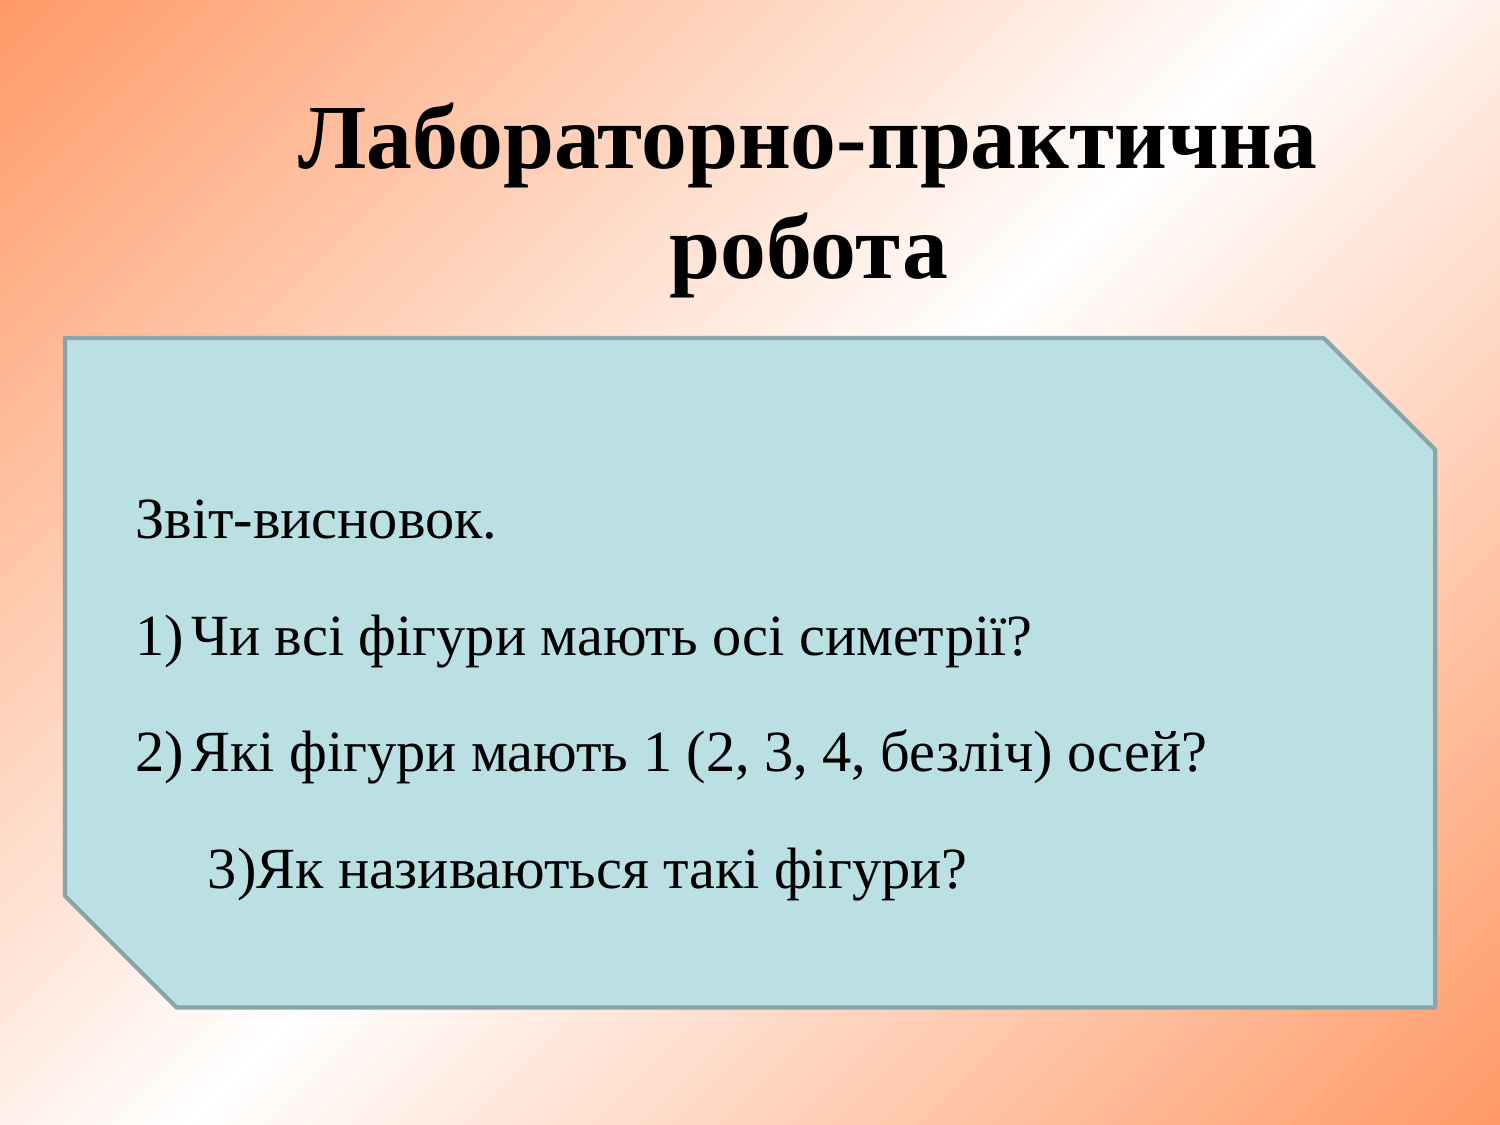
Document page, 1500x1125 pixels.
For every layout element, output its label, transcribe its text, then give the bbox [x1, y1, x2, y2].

text_box Звіт-висновок. Чи всі фігури мають осі симетрії? Які фігури мають 1 (2, 3, 4, безліч) осей? 3)Як називаються такі фігури? [62, 335, 1438, 1010]
subtitle (Робота в парах) Визначити кількість осей фігур шляхом їх перегинання. [88, 314, 1447, 693]
title Лабораторно-практична робота [171, 66, 1447, 308]
